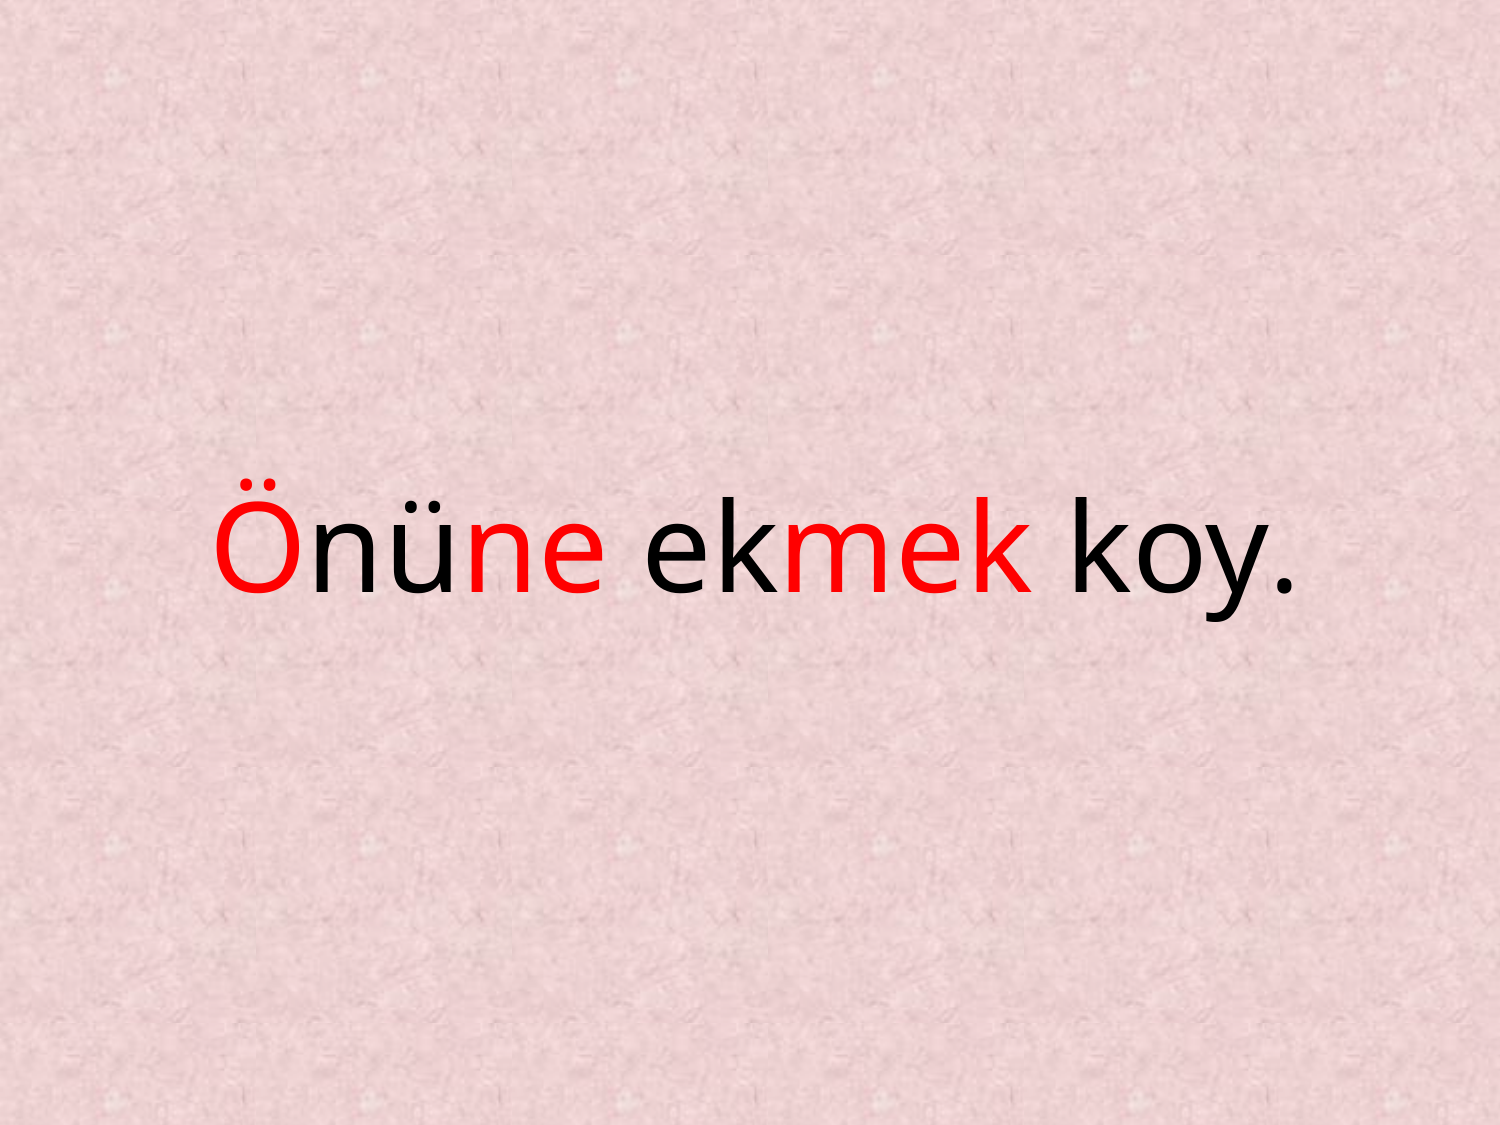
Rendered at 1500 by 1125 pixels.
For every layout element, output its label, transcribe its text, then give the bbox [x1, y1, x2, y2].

title Önüne ekmek koy. [117, 421, 1393, 663]
